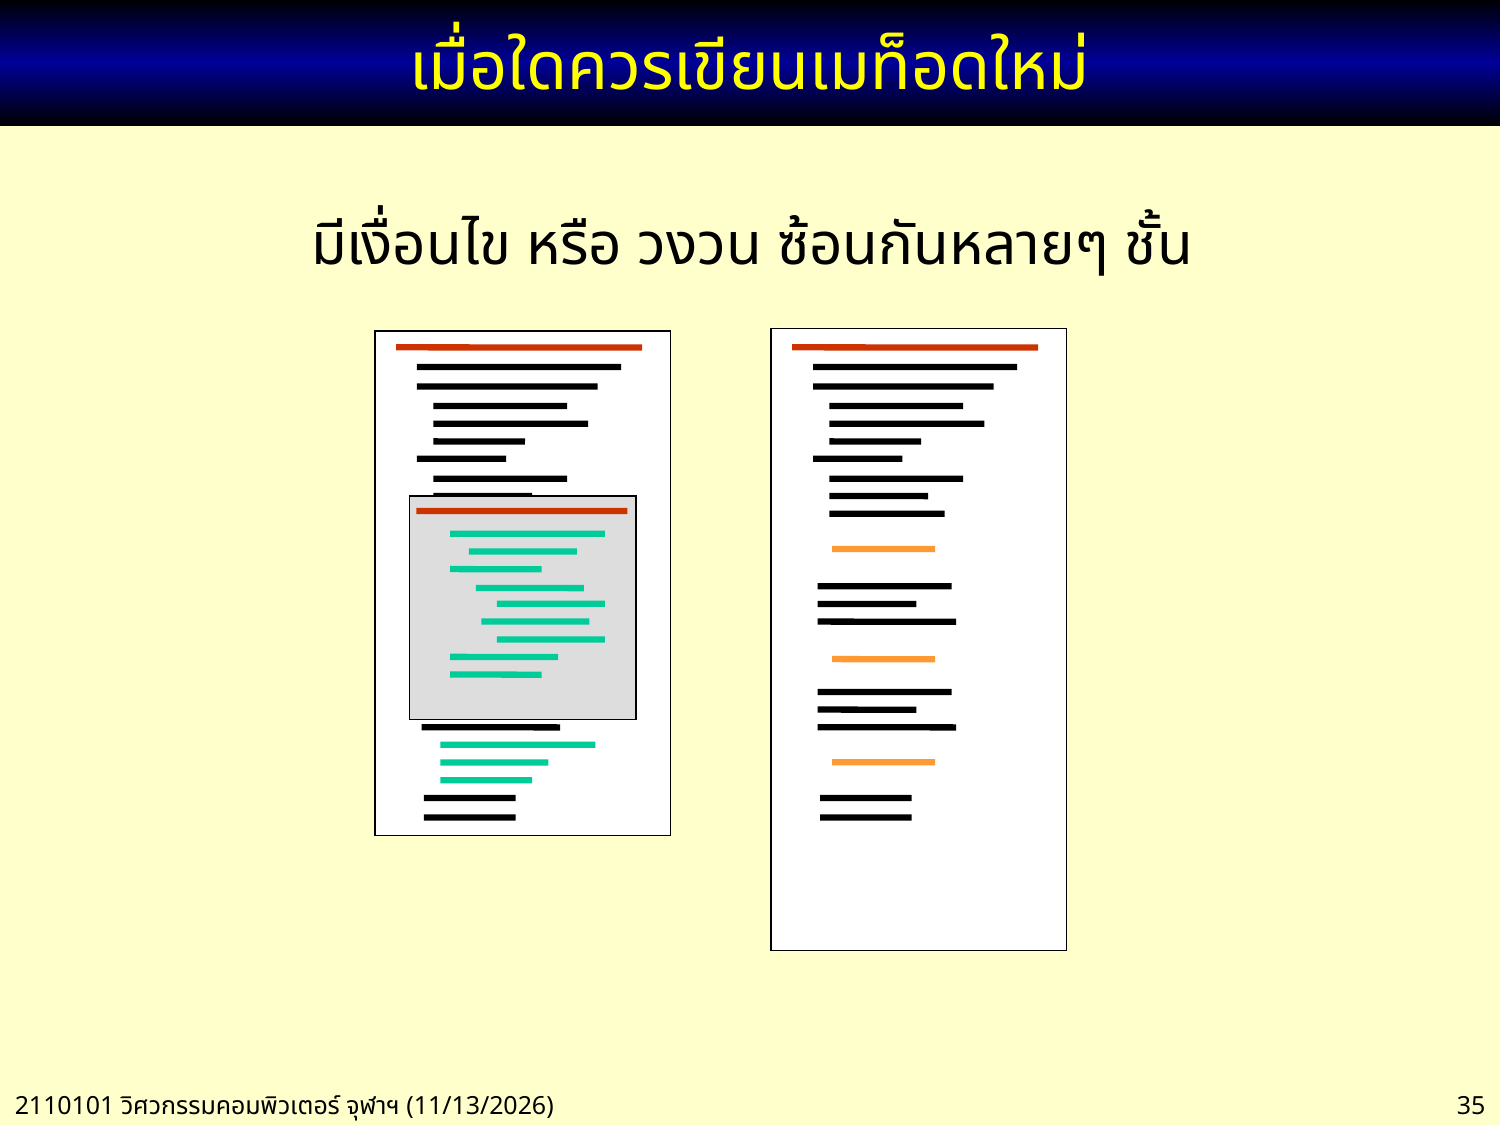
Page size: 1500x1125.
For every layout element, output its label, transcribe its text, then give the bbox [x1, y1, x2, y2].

list มีเงื่อนไข หรือ วงวน ซ้อนกันหลายๆ ชั้น [114, 199, 1390, 322]
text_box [770, 328, 1067, 951]
text_box [375, 331, 671, 836]
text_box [409, 495, 637, 720]
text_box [831, 548, 936, 763]
title เมื่อใดควรเขียนเมท็อดใหม่ [0, 0, 1500, 126]
